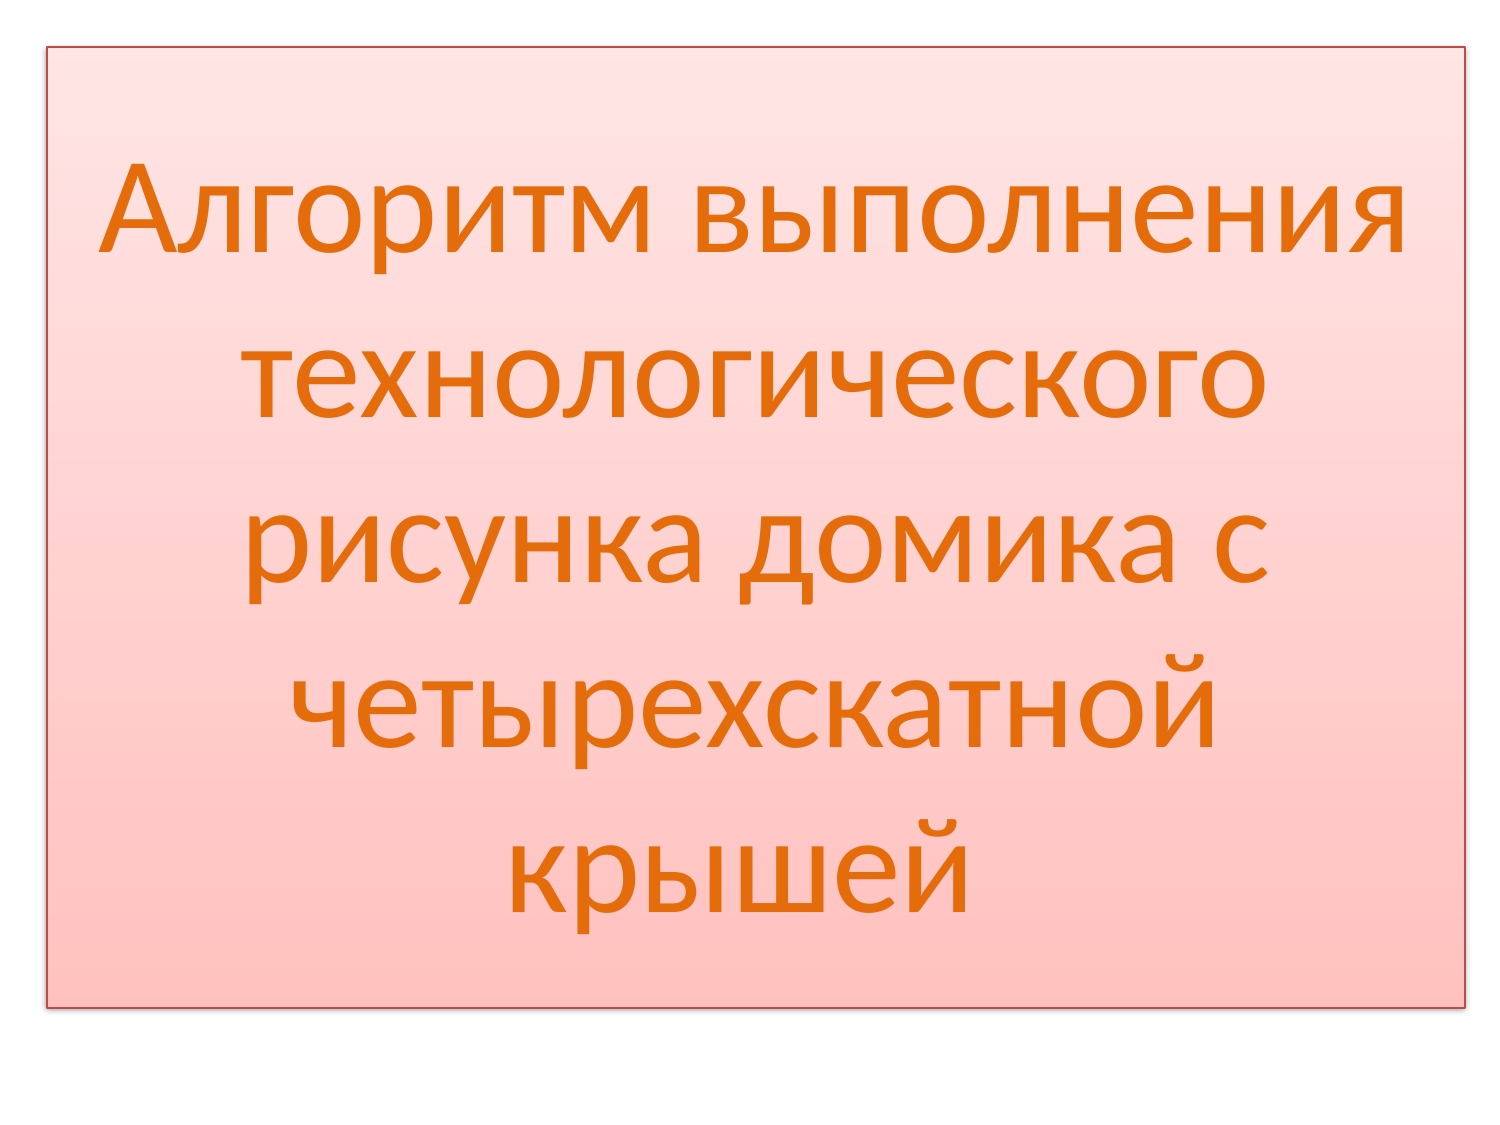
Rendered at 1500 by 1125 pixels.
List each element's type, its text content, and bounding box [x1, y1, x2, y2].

title Алгоритм выполнения технологического рисунка домика с четырехскатной крышей [46, 46, 1466, 1009]
